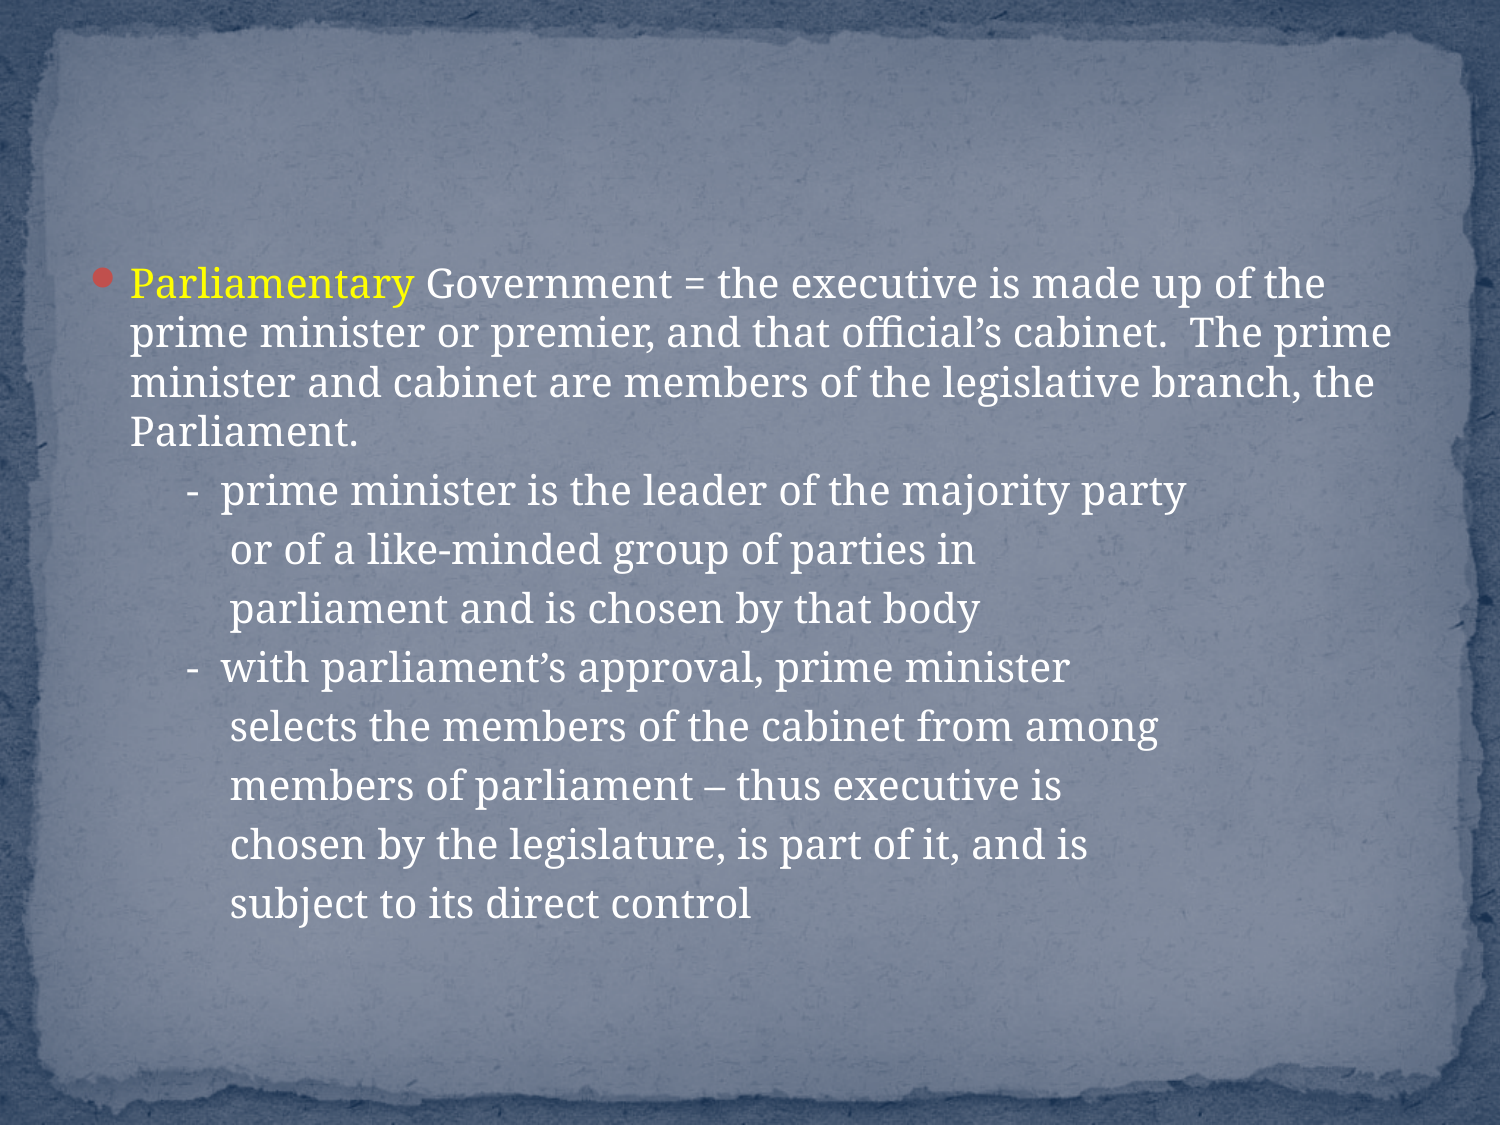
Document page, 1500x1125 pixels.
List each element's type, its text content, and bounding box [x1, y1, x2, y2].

list Parliamentary Government = the executive is made up of the prime minister or premier, and that official’s cabinet. The prime minister and cabinet are members of the legislative branch, the Parliament. - prime minister is the leader of the majority party or of a like-minded group of parties in parliament and is chosen by that body - with parliament’s approval, prime minister selects the members of the cabinet from among members of parliament – thus executive is chosen by the legislature, is part of it, and is subject to its direct control [75, 249, 1425, 1000]
